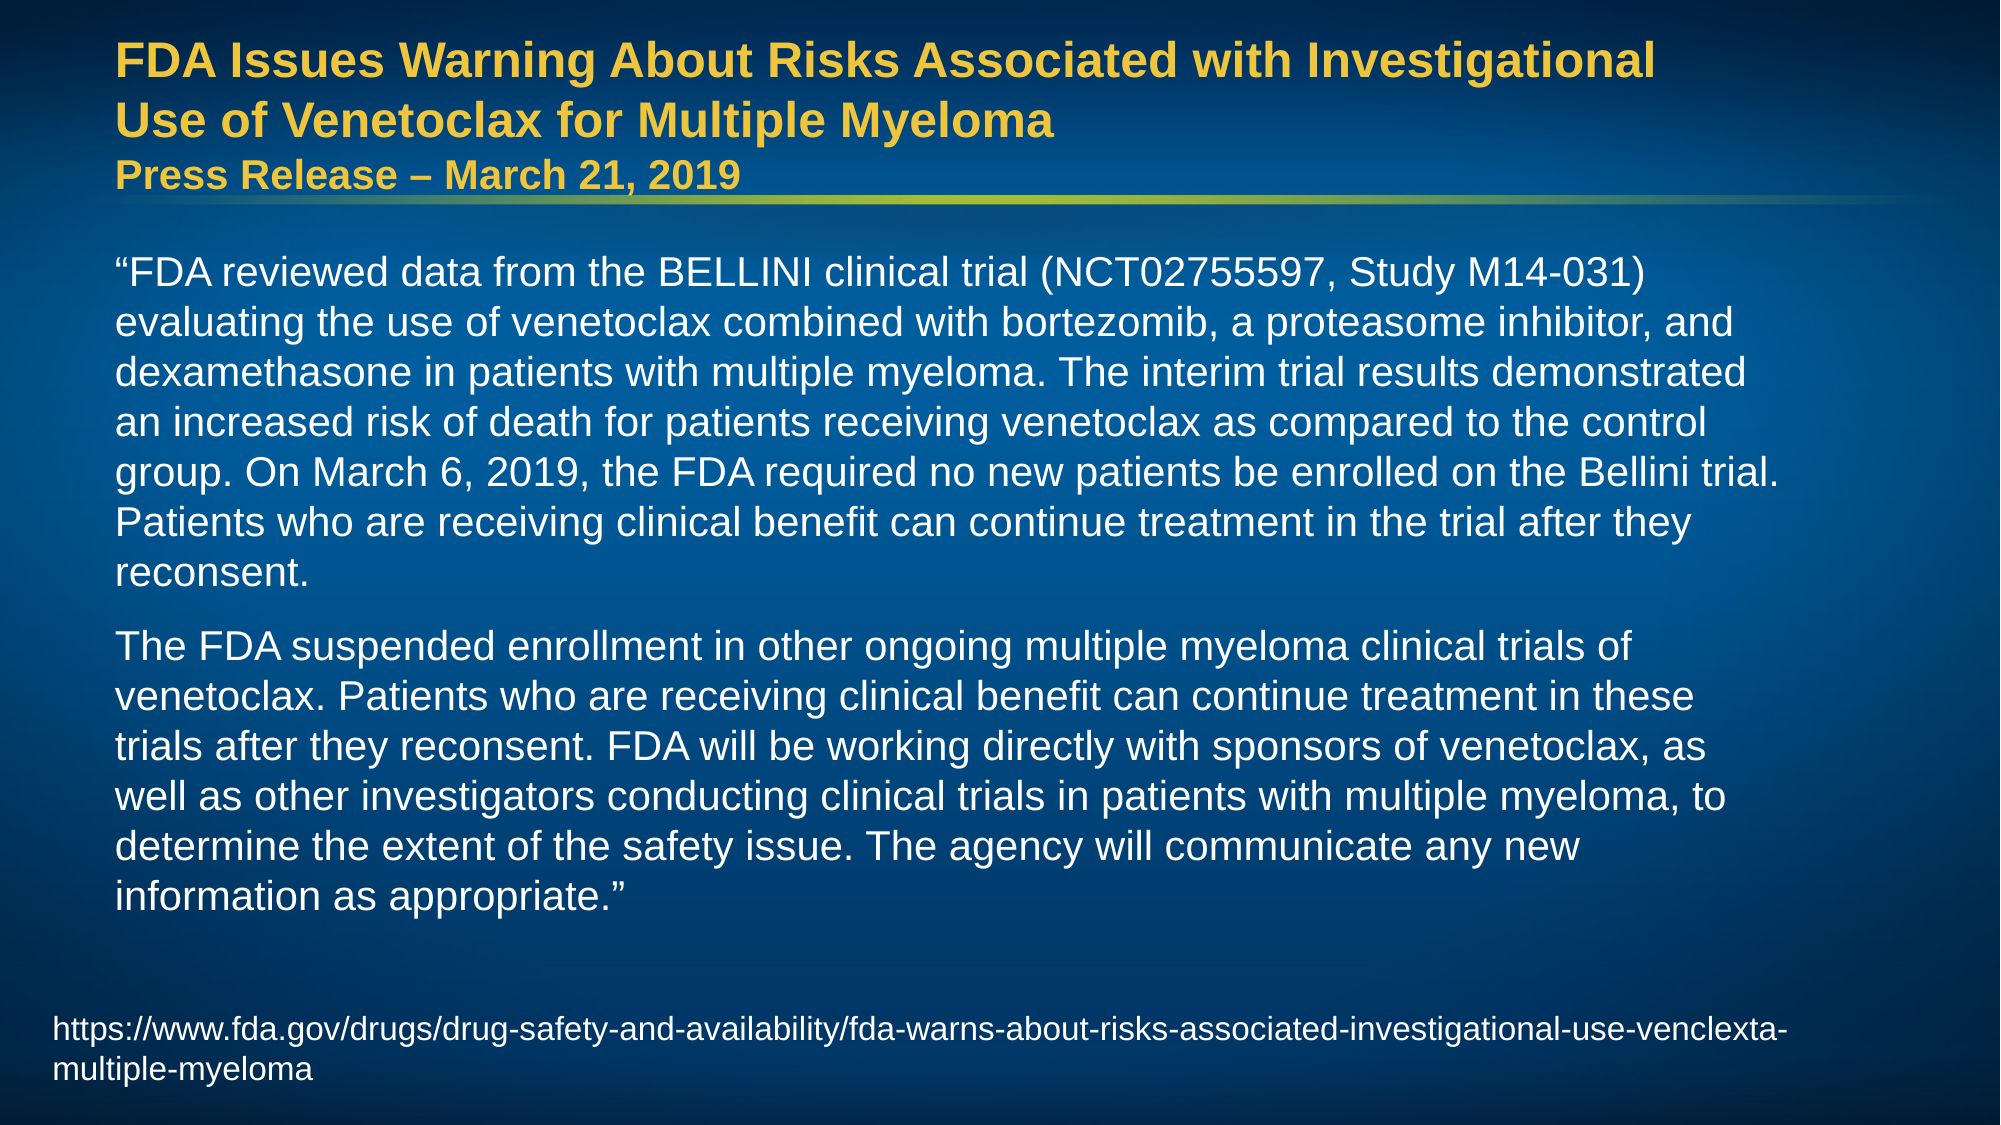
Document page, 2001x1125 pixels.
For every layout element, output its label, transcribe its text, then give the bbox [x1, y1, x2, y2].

list “FDA reviewed data from the BELLINI clinical trial (NCT02755597, Study M14-031) evaluating the use of venetoclax combined with bortezomib, a proteasome inhibitor, and dexamethasone in patients with multiple myeloma. The interim trial results demonstrated an increased risk of death for patients receiving venetoclax as compared to the control group. On March 6, 2019, the FDA required no new patients be enrolled on the Bellini trial. Patients who are receiving clinical benefit can continue treatment in the trial after they reconsent. The FDA suspended enrollment in other ongoing multiple myeloma clinical trials of venetoclax. Patients who are receiving clinical benefit can continue treatment in these trials after they reconsent. FDA will be working directly with sponsors of venetoclax, as well as other investigators conducting clinical trials in patients with multiple myeloma, to determine the extent of the safety issue. The agency will communicate any new information as appropriate.” [99, 237, 1800, 739]
title FDA Issues Warning About Risks Associated with Investigational Use of Venetoclax for Multiple Myeloma Press Release – March 21, 2019 [99, 25, 1750, 201]
picture [0, 0, 2000, 1125]
text_box https://www.fda.gov/drugs/drug-safety-and-availability/fda-warns-about-risks-associated-investigational-use-venclexta-multiple-myeloma [37, 999, 1913, 1095]
